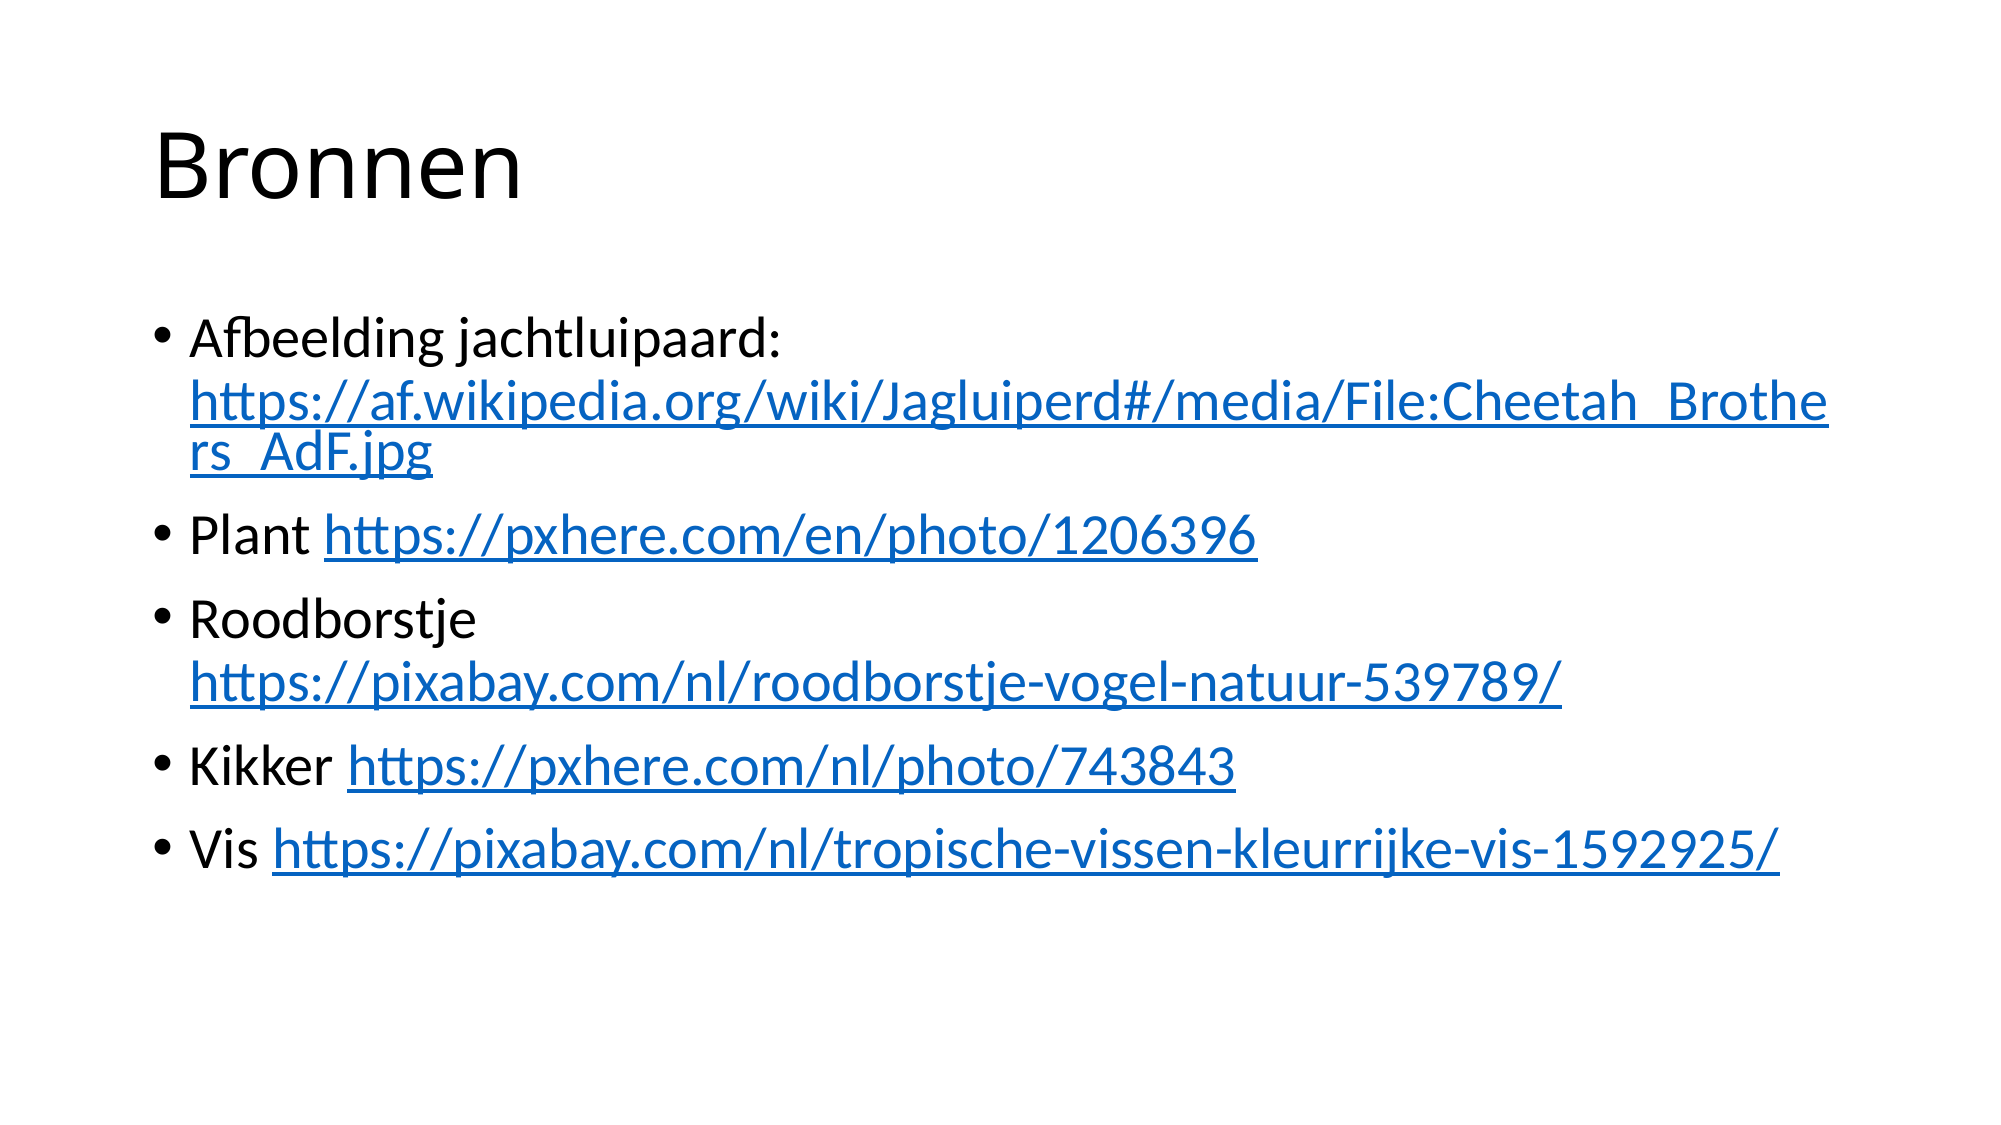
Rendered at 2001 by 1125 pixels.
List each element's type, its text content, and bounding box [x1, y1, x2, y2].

list Afbeelding jachtluipaard: https://af.wikipedia.org/wiki/Jagluiperd#/media/File:Cheetah_Brothers_AdF.jpg Plant https://pxhere.com/en/photo/1206396 Roodborstje https://pixabay.com/nl/roodborstje-vogel-natuur-539789/ Kikker https://pxhere.com/nl/photo/743843 Vis https://pixabay.com/nl/tropische-vissen-kleurrijke-vis-1592925/ [137, 299, 1863, 1014]
title Bronnen [137, 59, 1863, 278]
